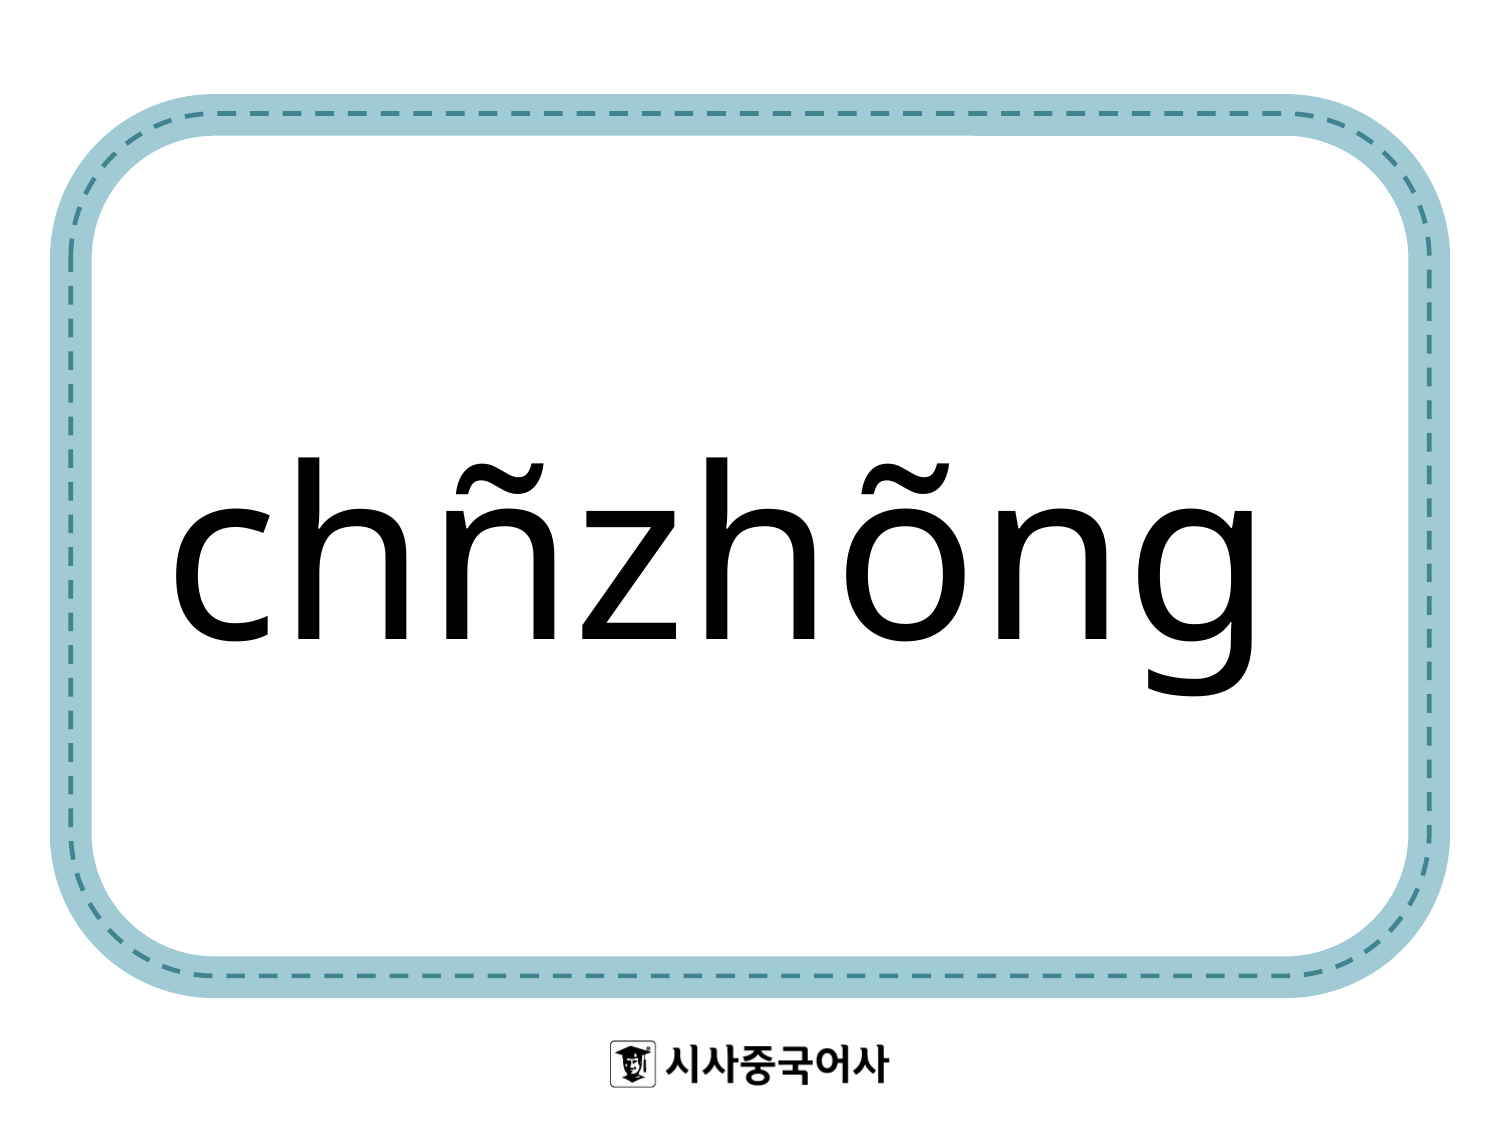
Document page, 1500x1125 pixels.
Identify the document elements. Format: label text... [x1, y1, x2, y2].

picture [602, 1034, 898, 1094]
text_box chñzhõng [145, 183, 1354, 846]
